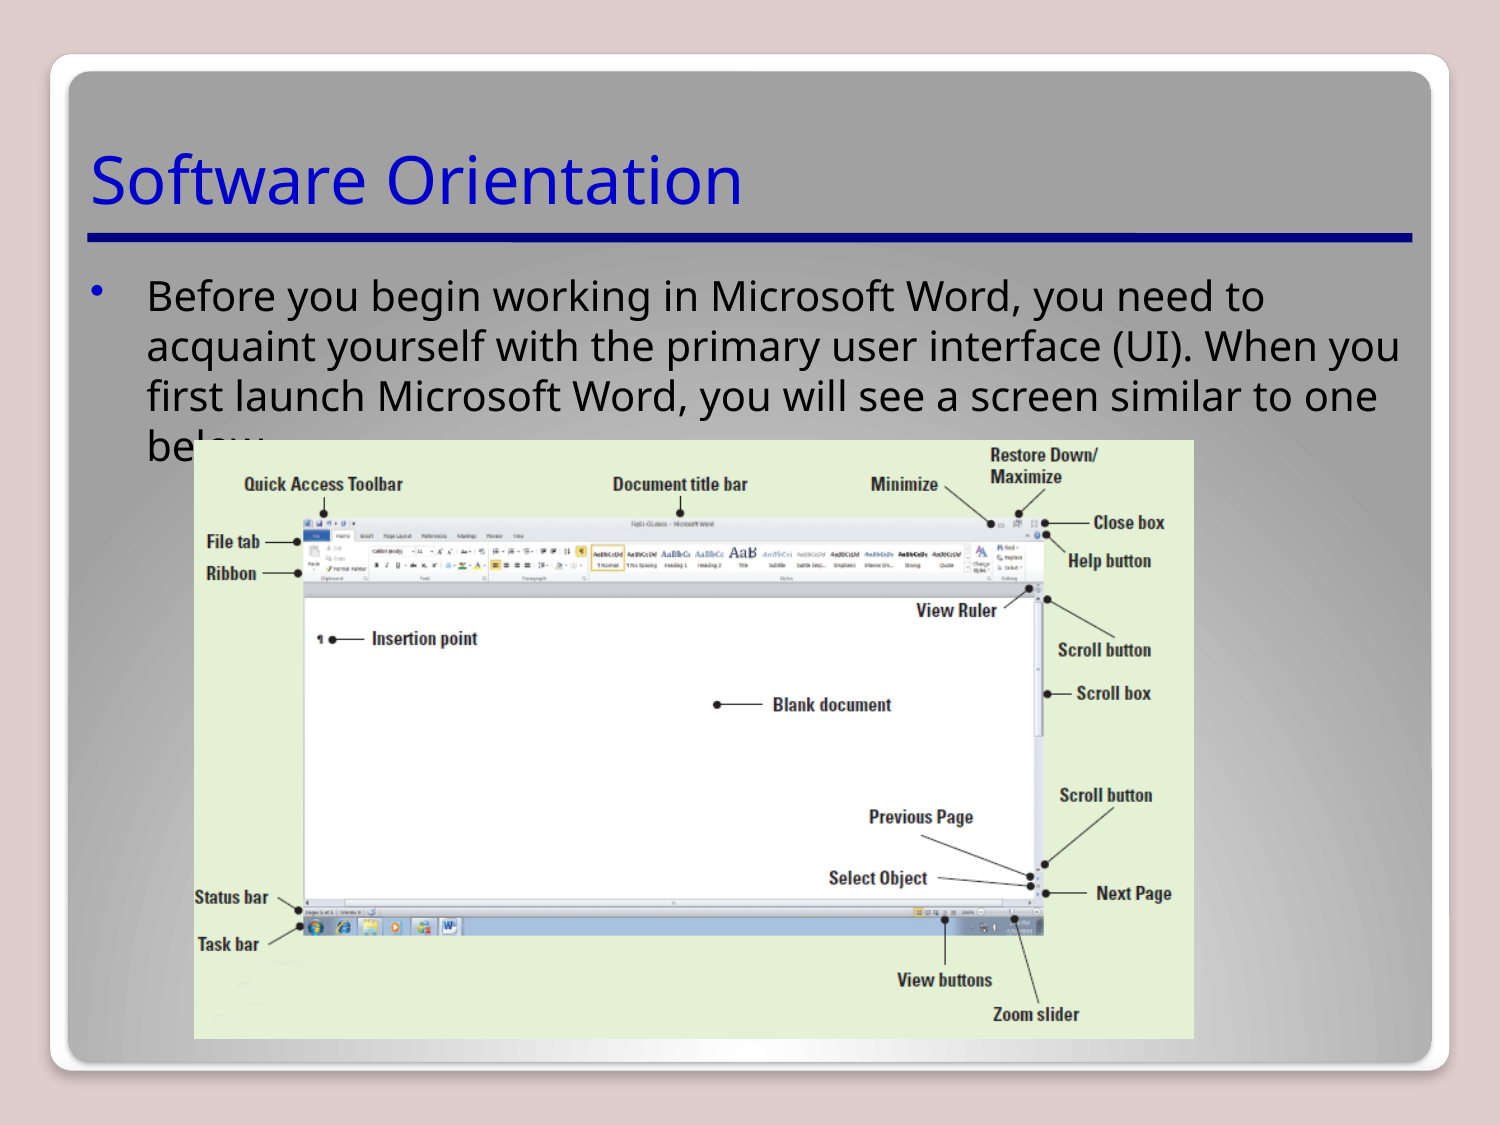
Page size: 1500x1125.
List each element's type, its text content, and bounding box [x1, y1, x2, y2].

title Software Orientation [74, 74, 1426, 226]
list Before you begin working in Microsoft Word, you need to acquaint yourself with the primary user interface (UI). When you first launch Microsoft Word, you will see a screen similar to one below. [74, 262, 1426, 1063]
picture [194, 440, 1194, 1039]
